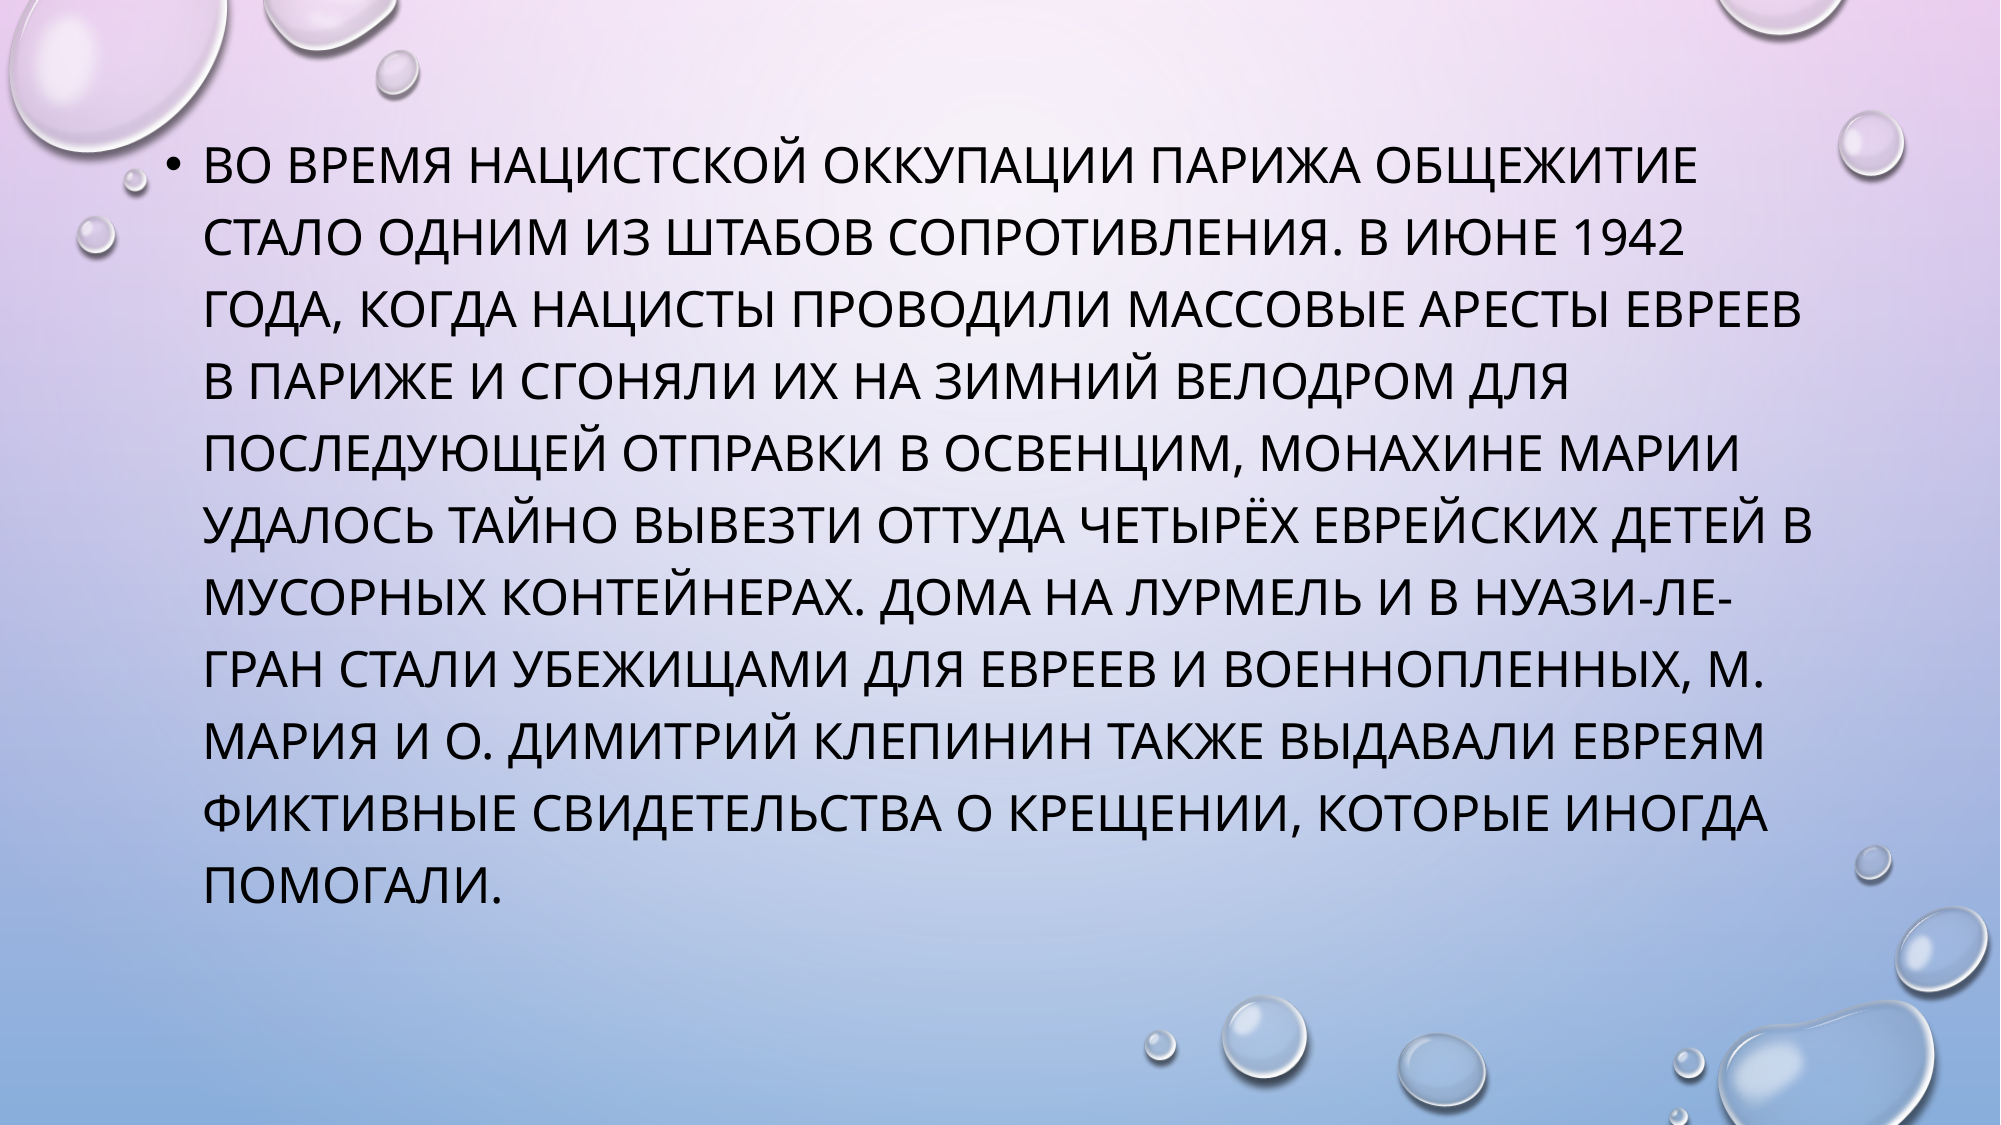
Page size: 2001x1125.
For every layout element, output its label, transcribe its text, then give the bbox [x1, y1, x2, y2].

picture [0, 0, 2000, 1125]
list Во время нацистской оккупации Парижа общежитие стало одним из штабов Сопротивления. В июне 1942 года, когда нацисты проводили массовые аресты евреев в Париже и сгоняли их на зимний велодром для последующей отправки в Освенцим, монахине Марии удалось тайно вывезти оттуда четырёх еврейских детей в мусорных контейнерах. Дома на Лурмель и в Нуази-ле-Гран стали убежищами для евреев и военнопленных, м. Мария и о. Димитрий Клепинин также выдавали евреям фиктивные свидетельства о крещении, которые иногда помогали. [149, 114, 1850, 950]
